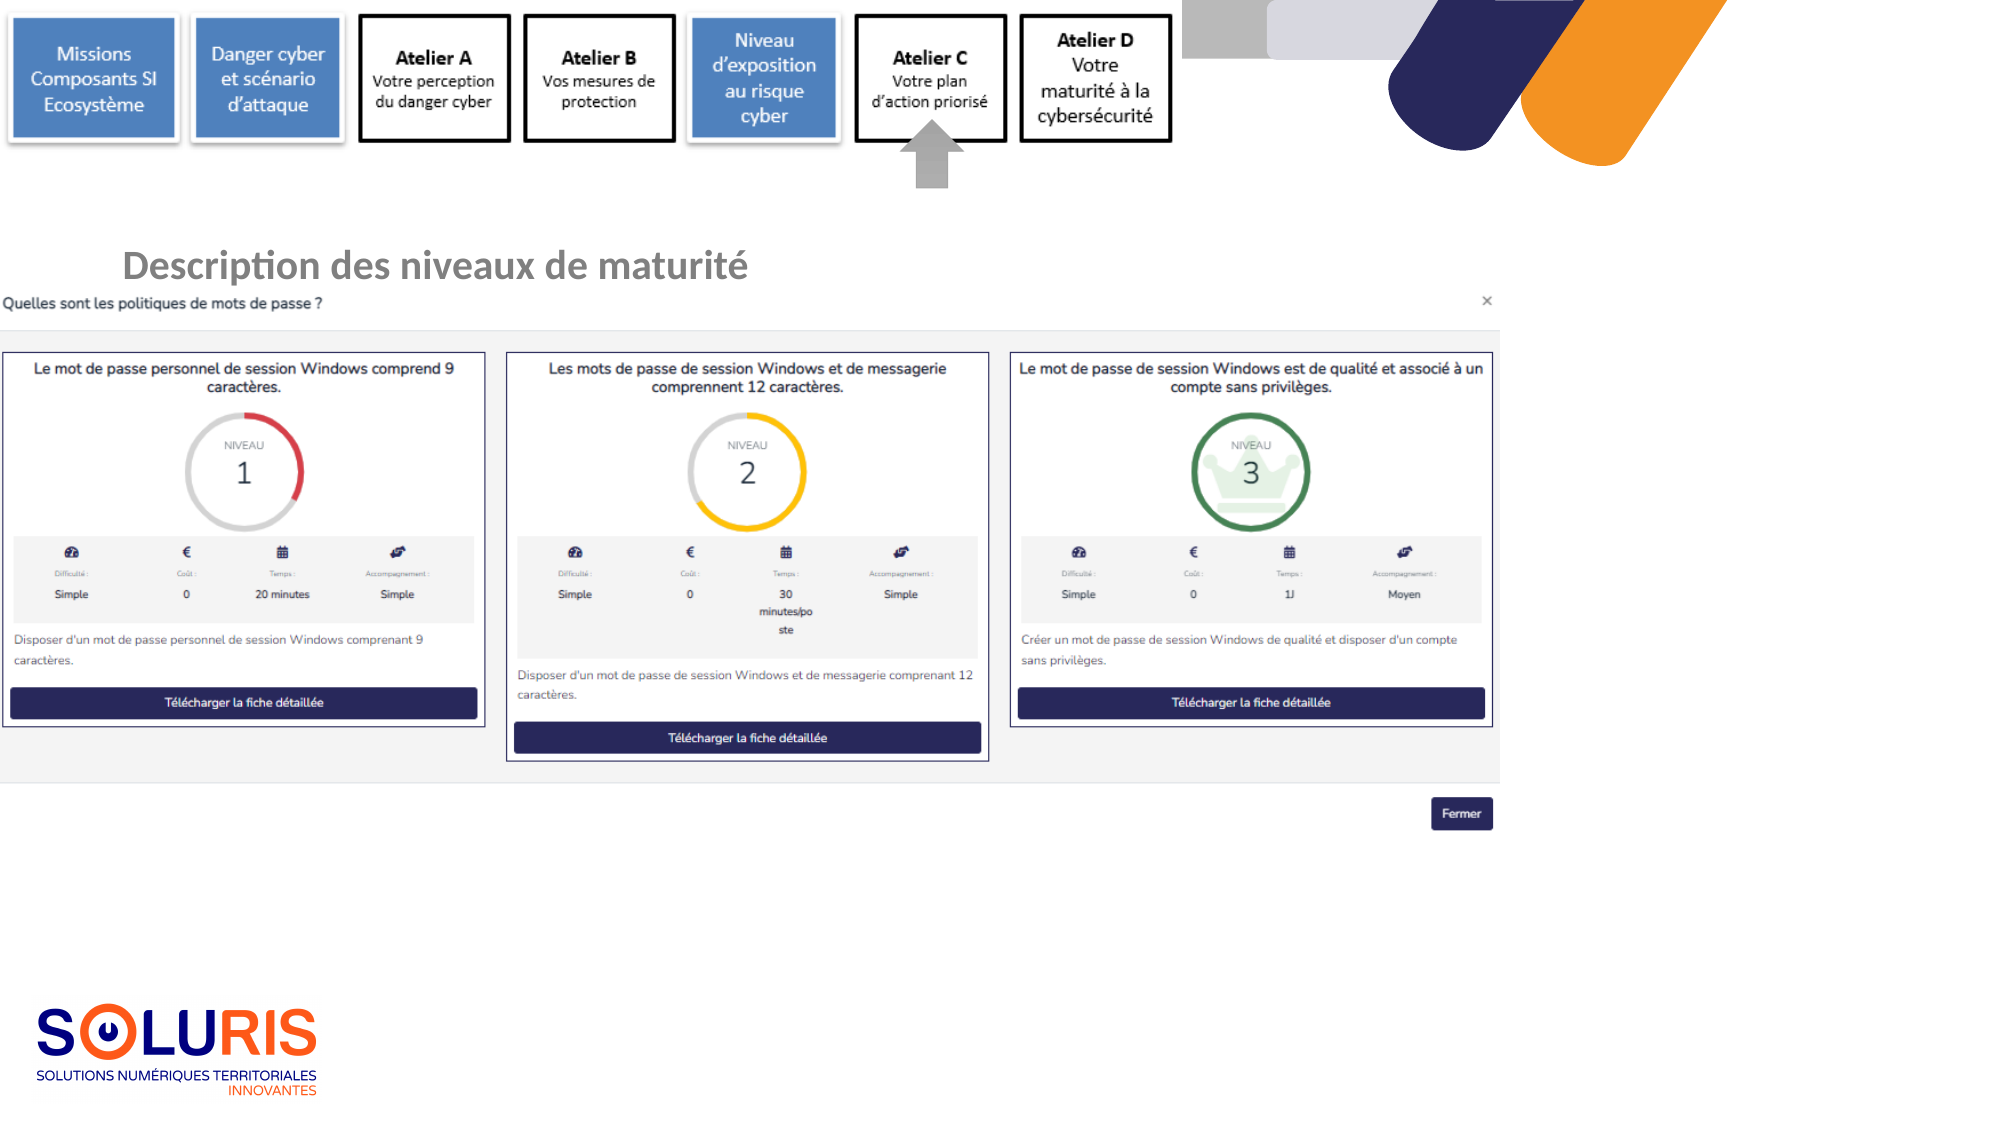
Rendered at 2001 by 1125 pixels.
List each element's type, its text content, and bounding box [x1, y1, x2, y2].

picture [0, 289, 1500, 835]
picture [0, 0, 1182, 154]
picture [30, 995, 322, 1105]
text_box [915, 154, 949, 189]
text_box Description des niveaux de maturité [31, 230, 841, 289]
